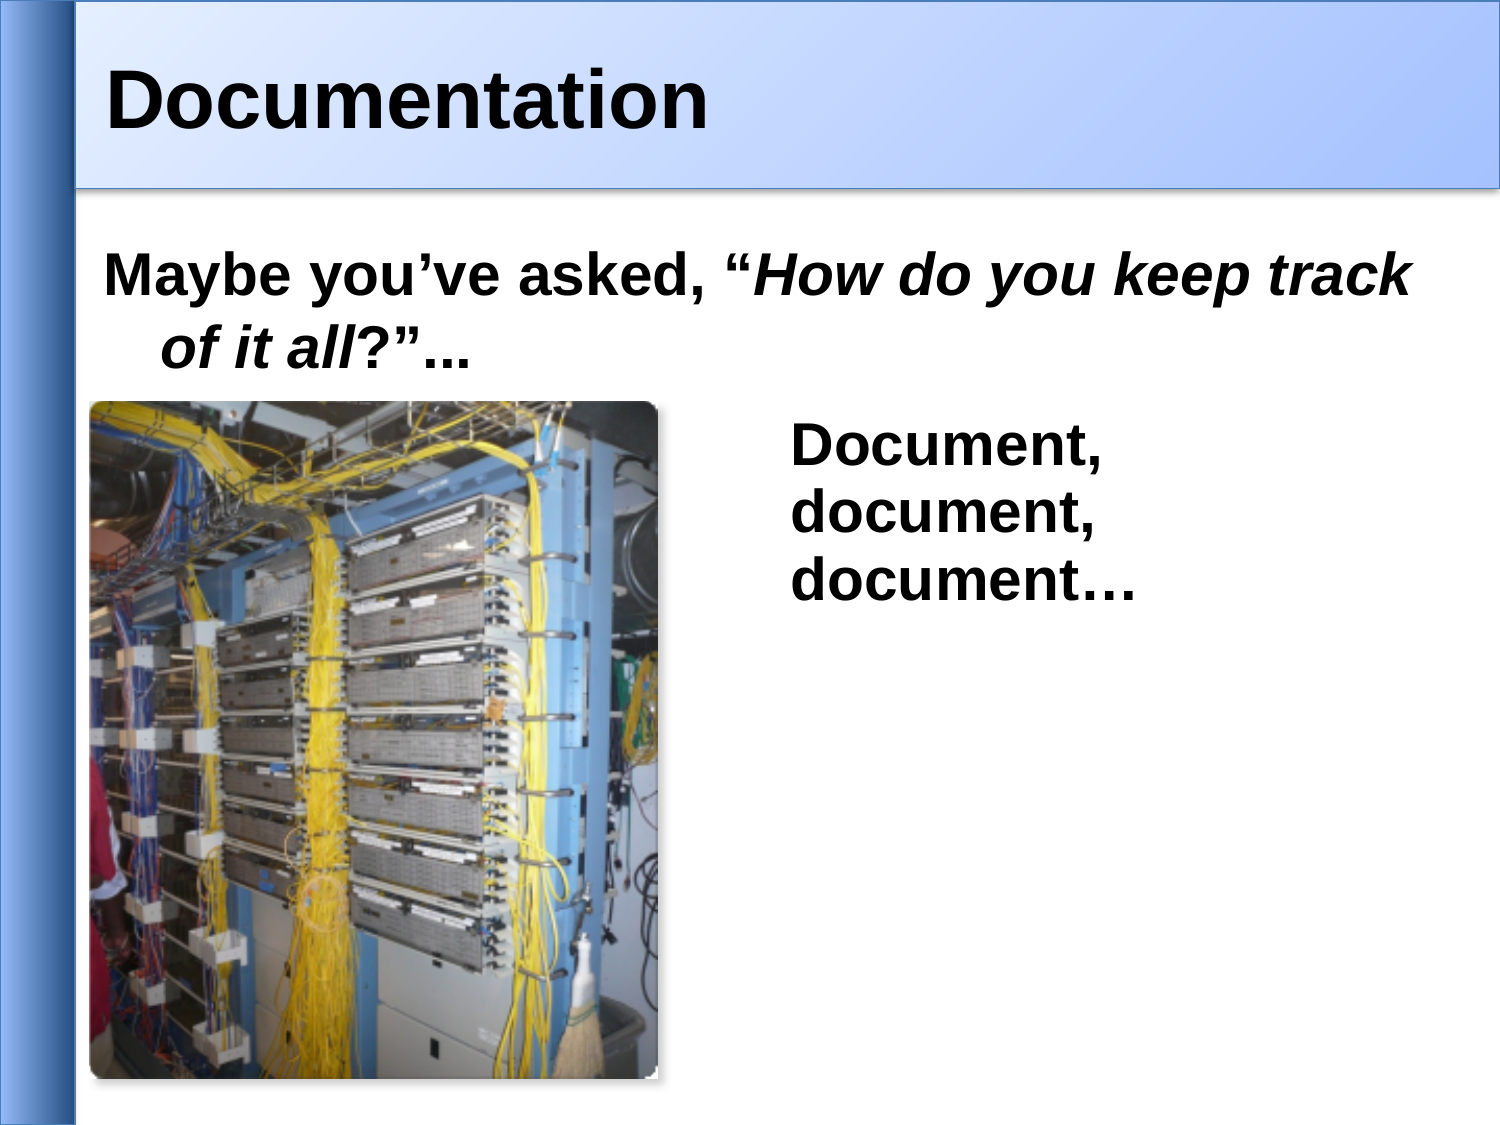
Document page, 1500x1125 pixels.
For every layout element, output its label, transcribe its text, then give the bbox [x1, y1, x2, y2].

text_box Document, document, document… [777, 401, 1329, 983]
list Maybe you’ve asked, “How do you keep track of it all?”... [89, 235, 1471, 378]
title Documentation [74, 0, 1500, 189]
picture [88, 401, 659, 1080]
